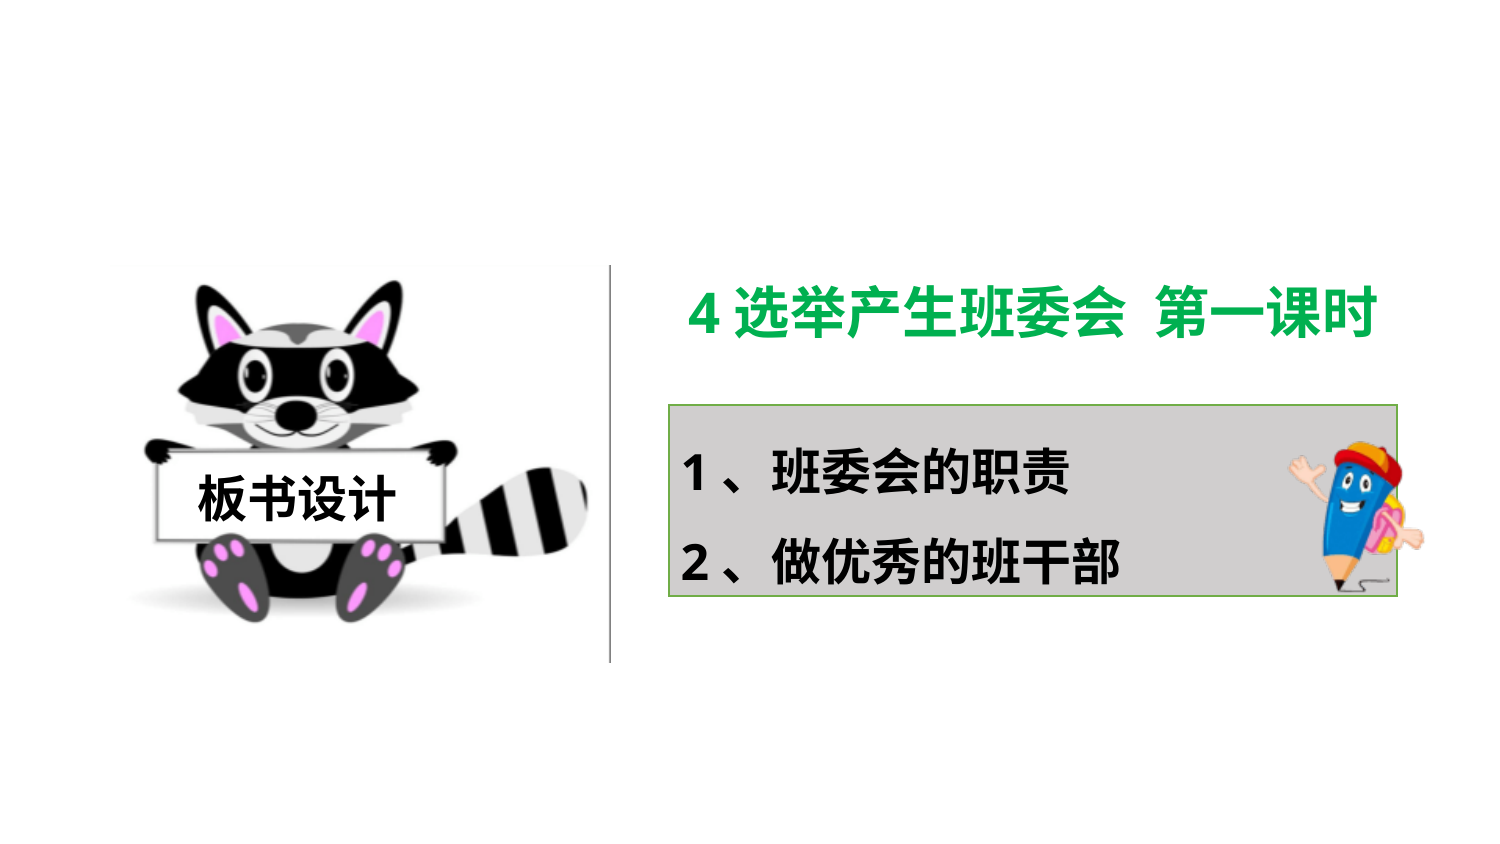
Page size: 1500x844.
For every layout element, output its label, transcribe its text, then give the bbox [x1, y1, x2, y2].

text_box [110, 265, 611, 663]
text_box 1、班委会的职责 2、做优秀的班干部 [668, 404, 1280, 597]
picture [1280, 393, 1454, 630]
text_box 4选举产生班委会 第一课时 [628, 272, 1438, 351]
